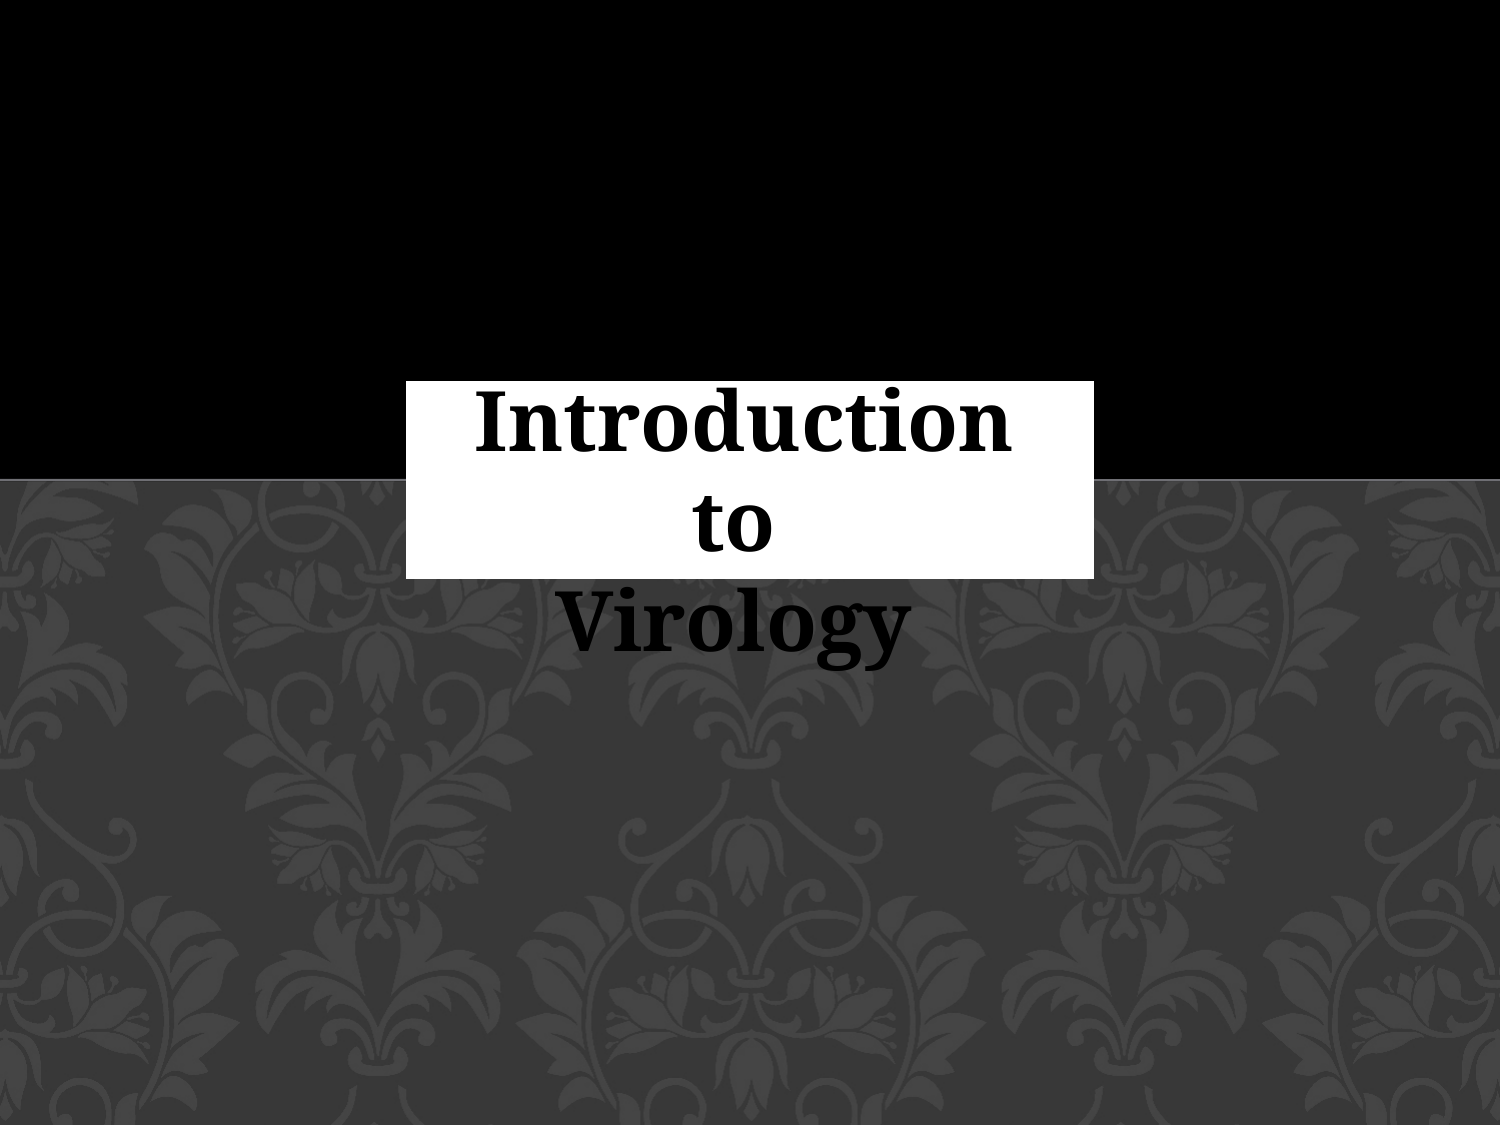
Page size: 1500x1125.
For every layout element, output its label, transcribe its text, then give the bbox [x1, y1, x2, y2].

text_box Introduction to Virology [423, 361, 1066, 676]
